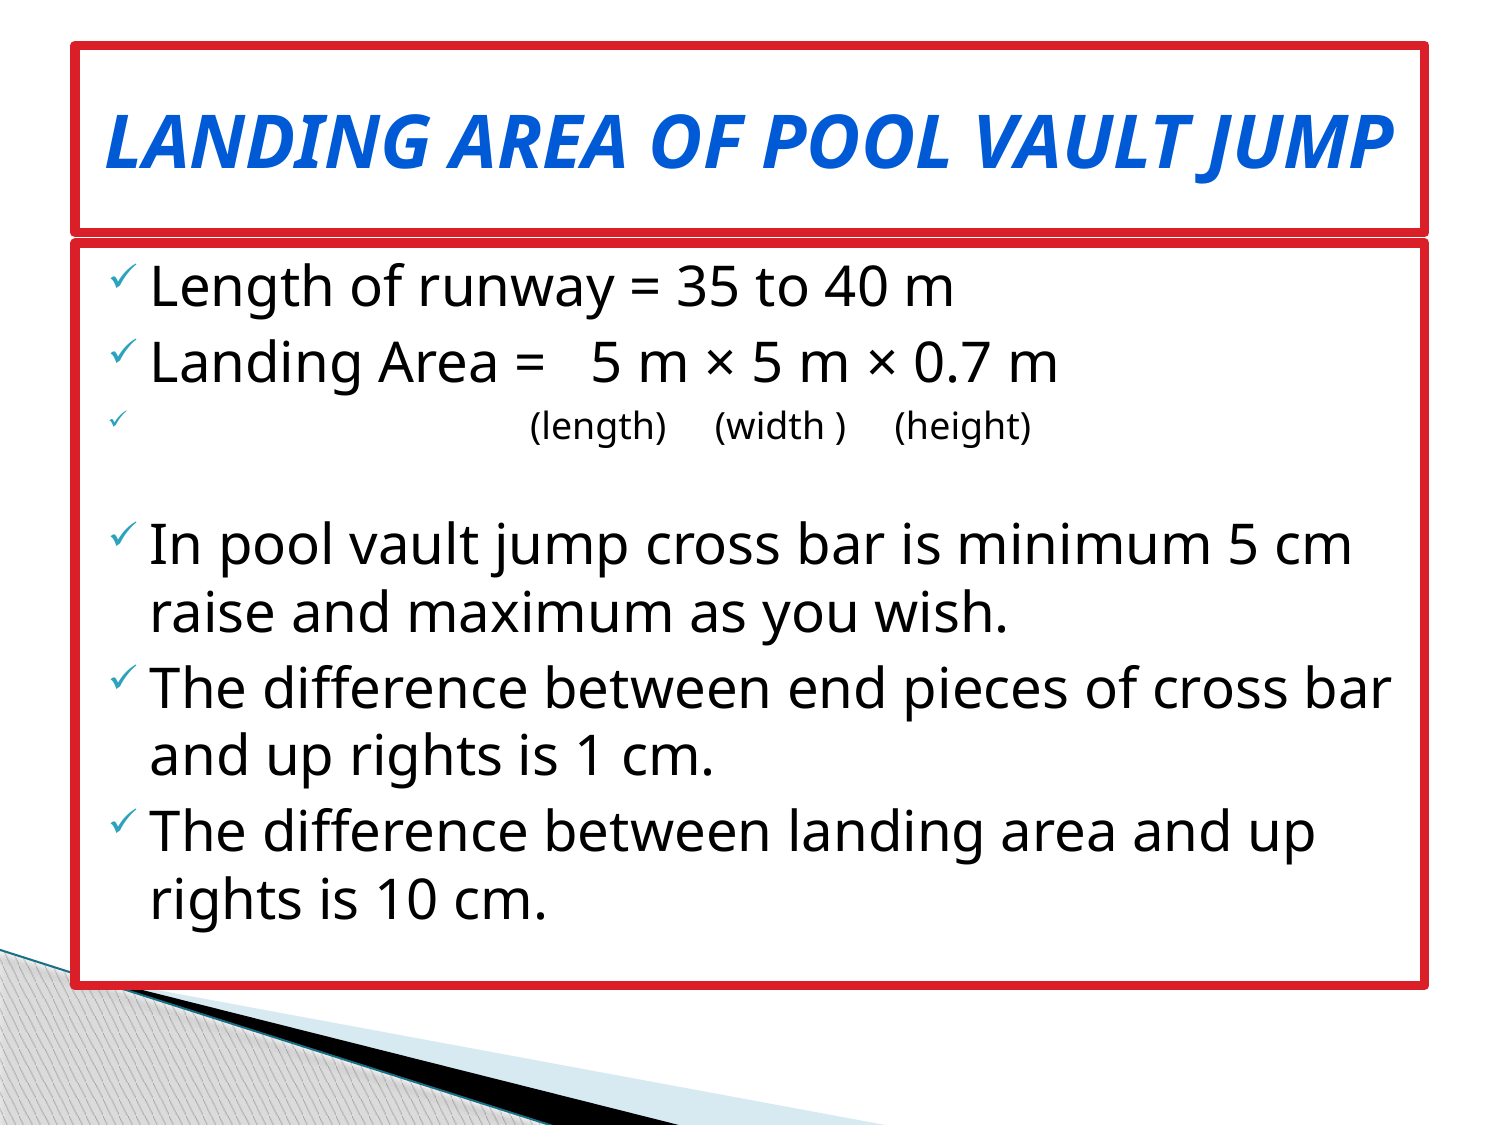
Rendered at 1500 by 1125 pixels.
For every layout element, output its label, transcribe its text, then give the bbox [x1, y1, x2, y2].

list Length of runway = 35 to 40 m Landing Area = 5 m × 5 m × 0.7 m (length) (width ) (height) In pool vault jump cross bar is minimum 5 cm raise and maximum as you wish. The difference between end pieces of cross bar and up rights is 1 cm. The difference between landing area and up rights is 10 cm. [70, 238, 1429, 990]
title Landing Area Of Pool Vault Jump [70, 41, 1429, 237]
